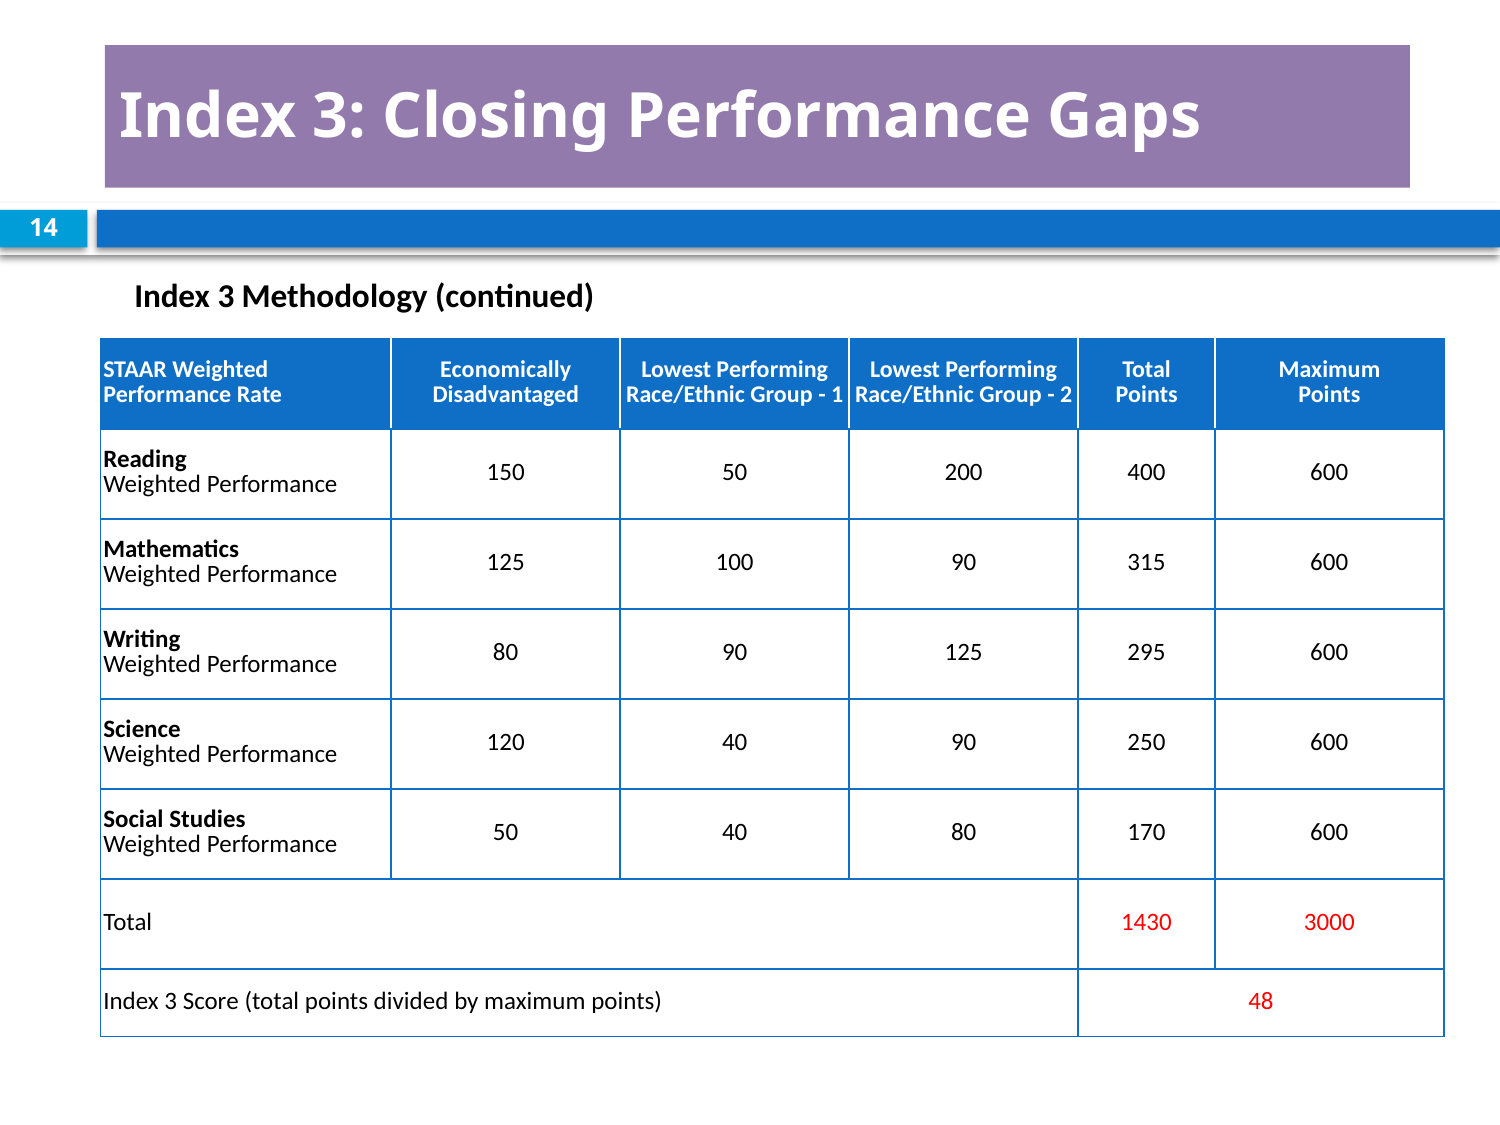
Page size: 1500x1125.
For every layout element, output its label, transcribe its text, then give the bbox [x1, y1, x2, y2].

slide_number 14 [0, 208, 88, 249]
table_cell 100 [621, 520, 848, 608]
table_header Total Points [1079, 340, 1214, 428]
table_cell Social Studies Weighted Performance [101, 790, 390, 878]
table_cell 125 [850, 610, 1077, 698]
table_cell 3000 [1216, 880, 1443, 968]
table_cell 125 [392, 520, 619, 608]
table_cell 80 [850, 790, 1077, 878]
table_cell 250 [1079, 700, 1214, 788]
table_header Lowest Performing Race/Ethnic Group - 1 [621, 340, 848, 428]
table_cell 50 [621, 430, 848, 518]
table_cell 90 [850, 700, 1077, 788]
table_header Economically Disadvantaged [392, 340, 619, 428]
text_box Index 3: Closing Performance Gaps [104, 45, 1410, 188]
table_cell 600 [1216, 520, 1443, 608]
table_cell 600 [1216, 430, 1443, 518]
table_cell 90 [850, 520, 1077, 608]
table_cell 150 [392, 430, 619, 518]
table_cell Writing Weighted Performance [101, 610, 390, 698]
table_cell 40 [621, 790, 848, 878]
text_box Index 3 Methodology (continued) [119, 266, 636, 322]
table_cell 600 [1216, 610, 1443, 698]
table_header Lowest Performing Race/Ethnic Group - 2 [850, 340, 1077, 428]
table_cell 1430 [1079, 880, 1214, 968]
table_cell 200 [850, 430, 1077, 518]
table_cell 48 [1079, 970, 1443, 1036]
table_cell Reading Weighted Performance [101, 430, 390, 518]
table_cell 40 [621, 700, 848, 788]
table_header Maximum Points [1216, 340, 1443, 428]
table_cell Index 3 Score (total points divided by maximum points) [101, 970, 1077, 1036]
table_cell 120 [392, 700, 619, 788]
table_cell 90 [621, 610, 848, 698]
table_cell 50 [392, 790, 619, 878]
table_cell 315 [1079, 520, 1214, 608]
table_cell 600 [1216, 700, 1443, 788]
table_cell 600 [1216, 790, 1443, 878]
table_cell Total [101, 880, 1077, 968]
table_cell 80 [392, 610, 619, 698]
table_cell Mathematics Weighted Performance [101, 520, 390, 608]
table_cell 170 [1079, 790, 1214, 878]
table_cell 400 [1079, 430, 1214, 518]
table_cell 295 [1079, 610, 1214, 698]
table_header STAAR Weighted Performance Rate [101, 340, 390, 428]
table_cell Science Weighted Performance [101, 700, 390, 788]
